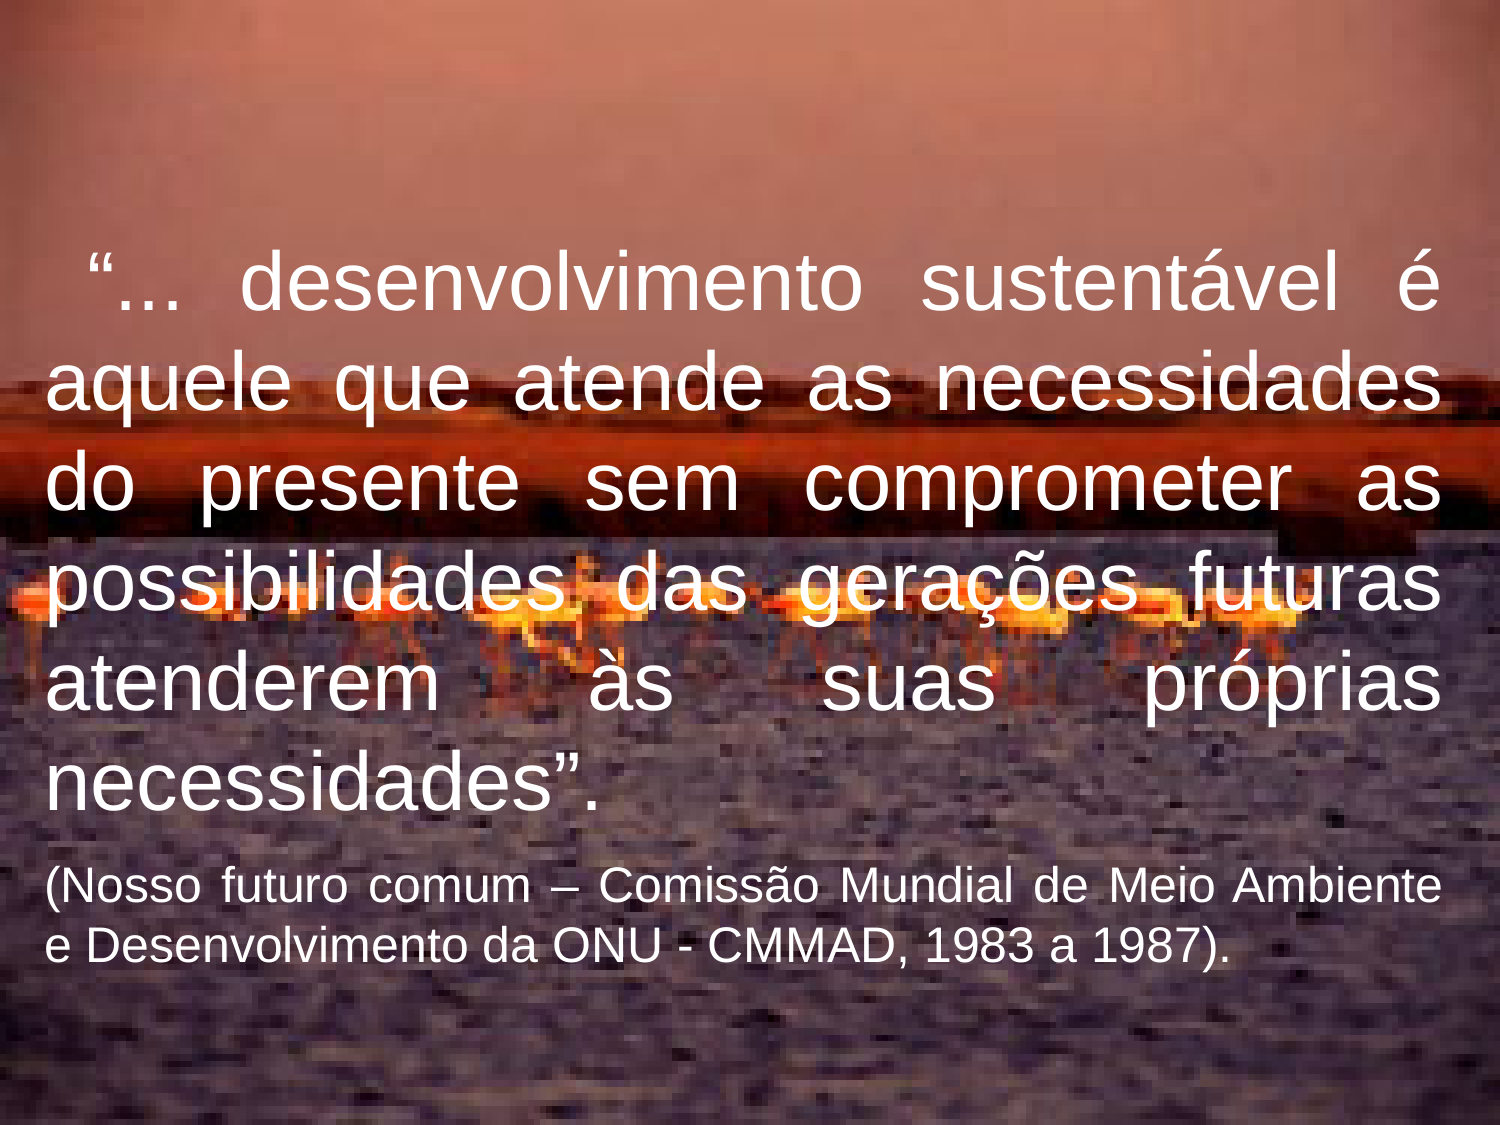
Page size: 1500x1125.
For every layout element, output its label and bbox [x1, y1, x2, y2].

text_box [0, 0, 1500, 1125]
